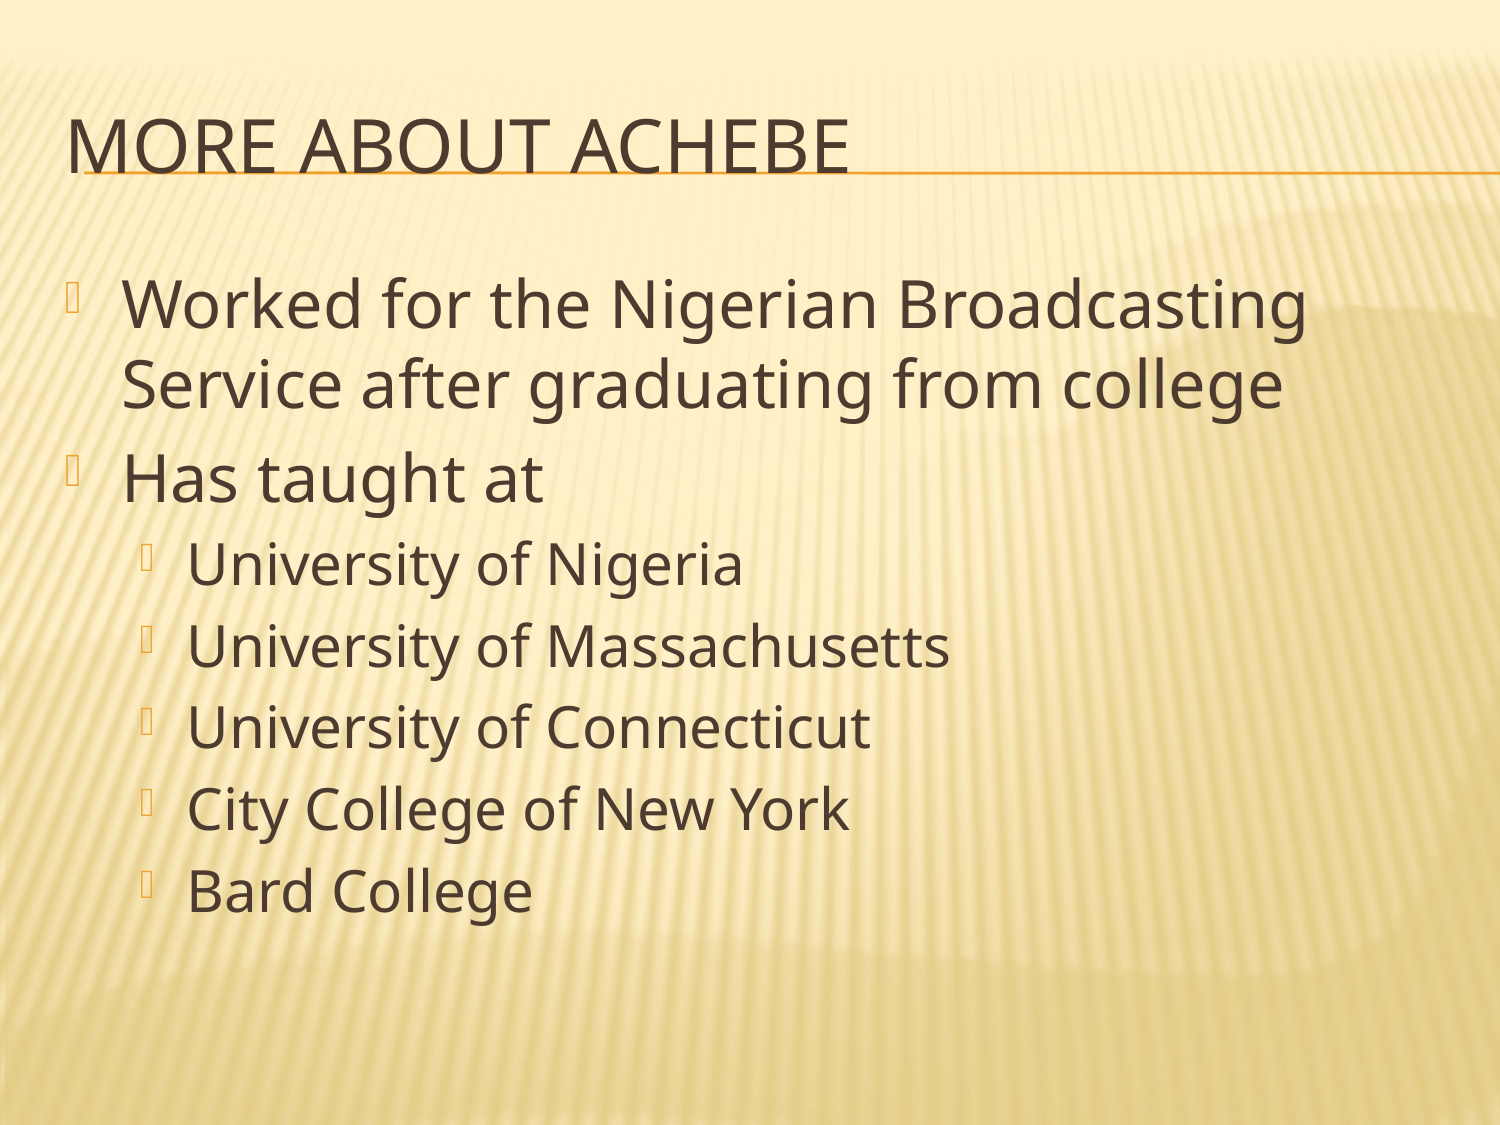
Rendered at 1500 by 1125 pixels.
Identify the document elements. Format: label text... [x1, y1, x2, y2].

title More About Achebe [50, 75, 1475, 213]
list Worked for the Nigerian Broadcasting Service after graduating from college Has taught at University of Nigeria University of Massachusetts University of Connecticut City College of New York Bard College [50, 254, 1475, 998]
